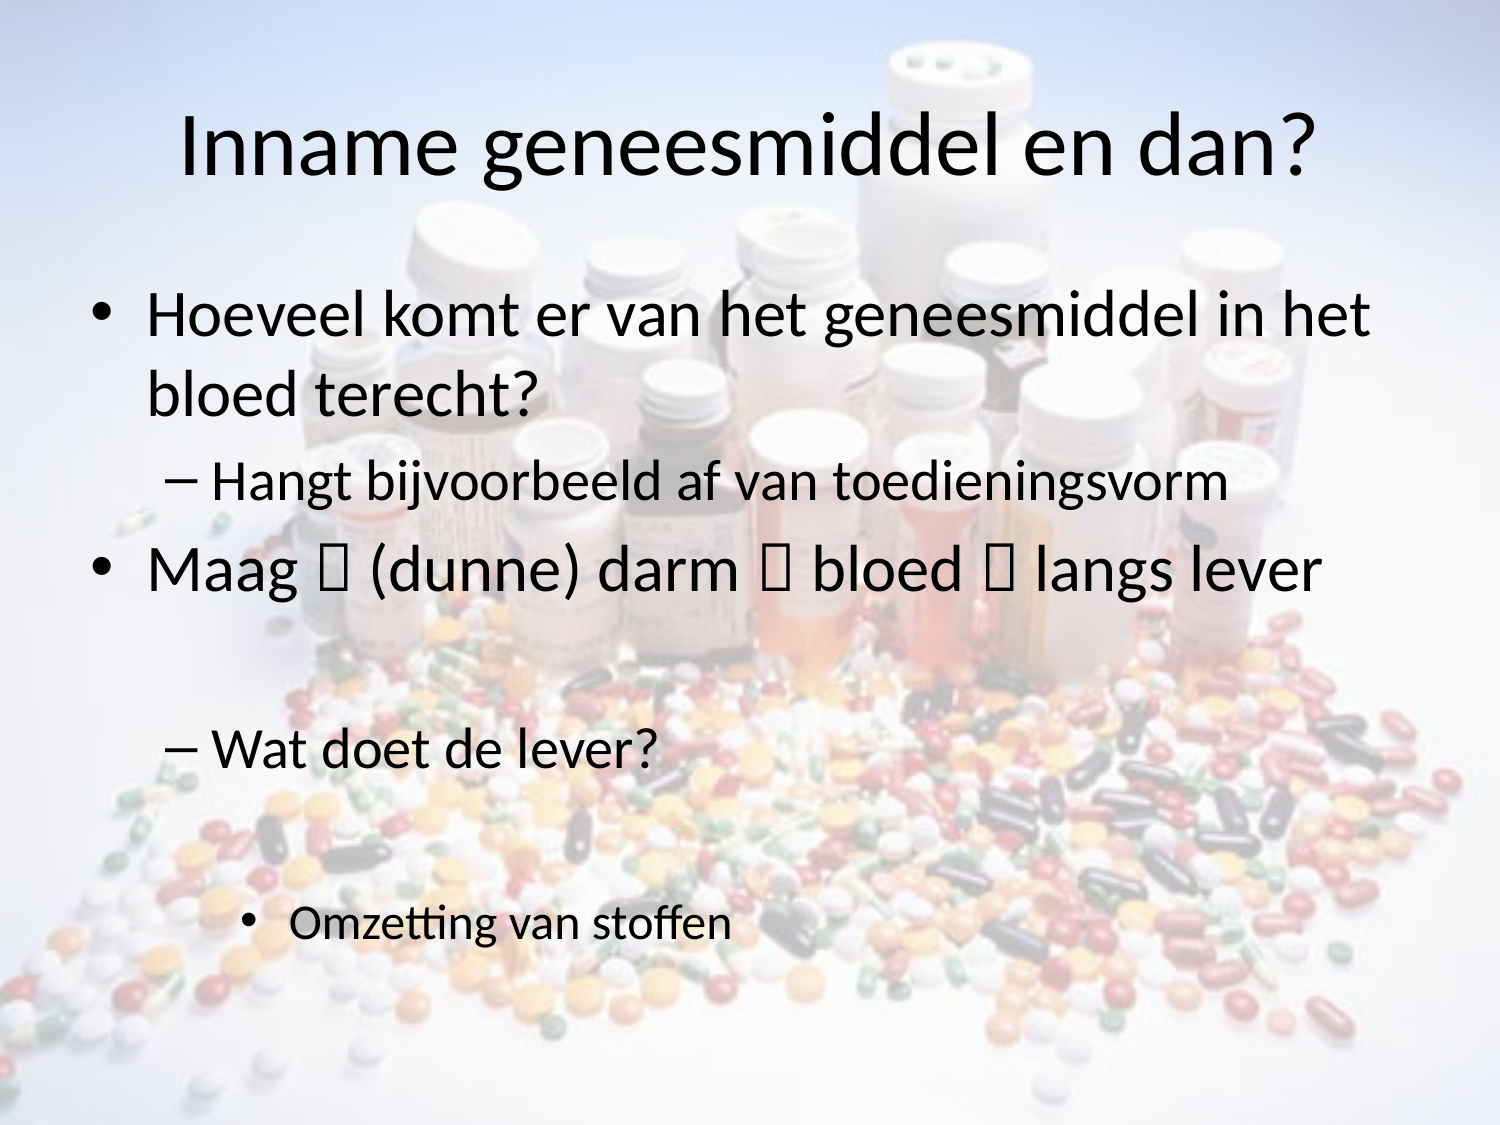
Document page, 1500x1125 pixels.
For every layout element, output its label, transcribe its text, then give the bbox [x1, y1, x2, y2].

title Inname geneesmiddel en dan? [75, 45, 1425, 233]
list Hoeveel komt er van het geneesmiddel in het bloed terecht? Hangt bijvoorbeeld af van toedieningsvorm Maag  (dunne) darm  bloed  langs lever Wat doet de lever? Omzetting van stoffen [75, 262, 1425, 1005]
